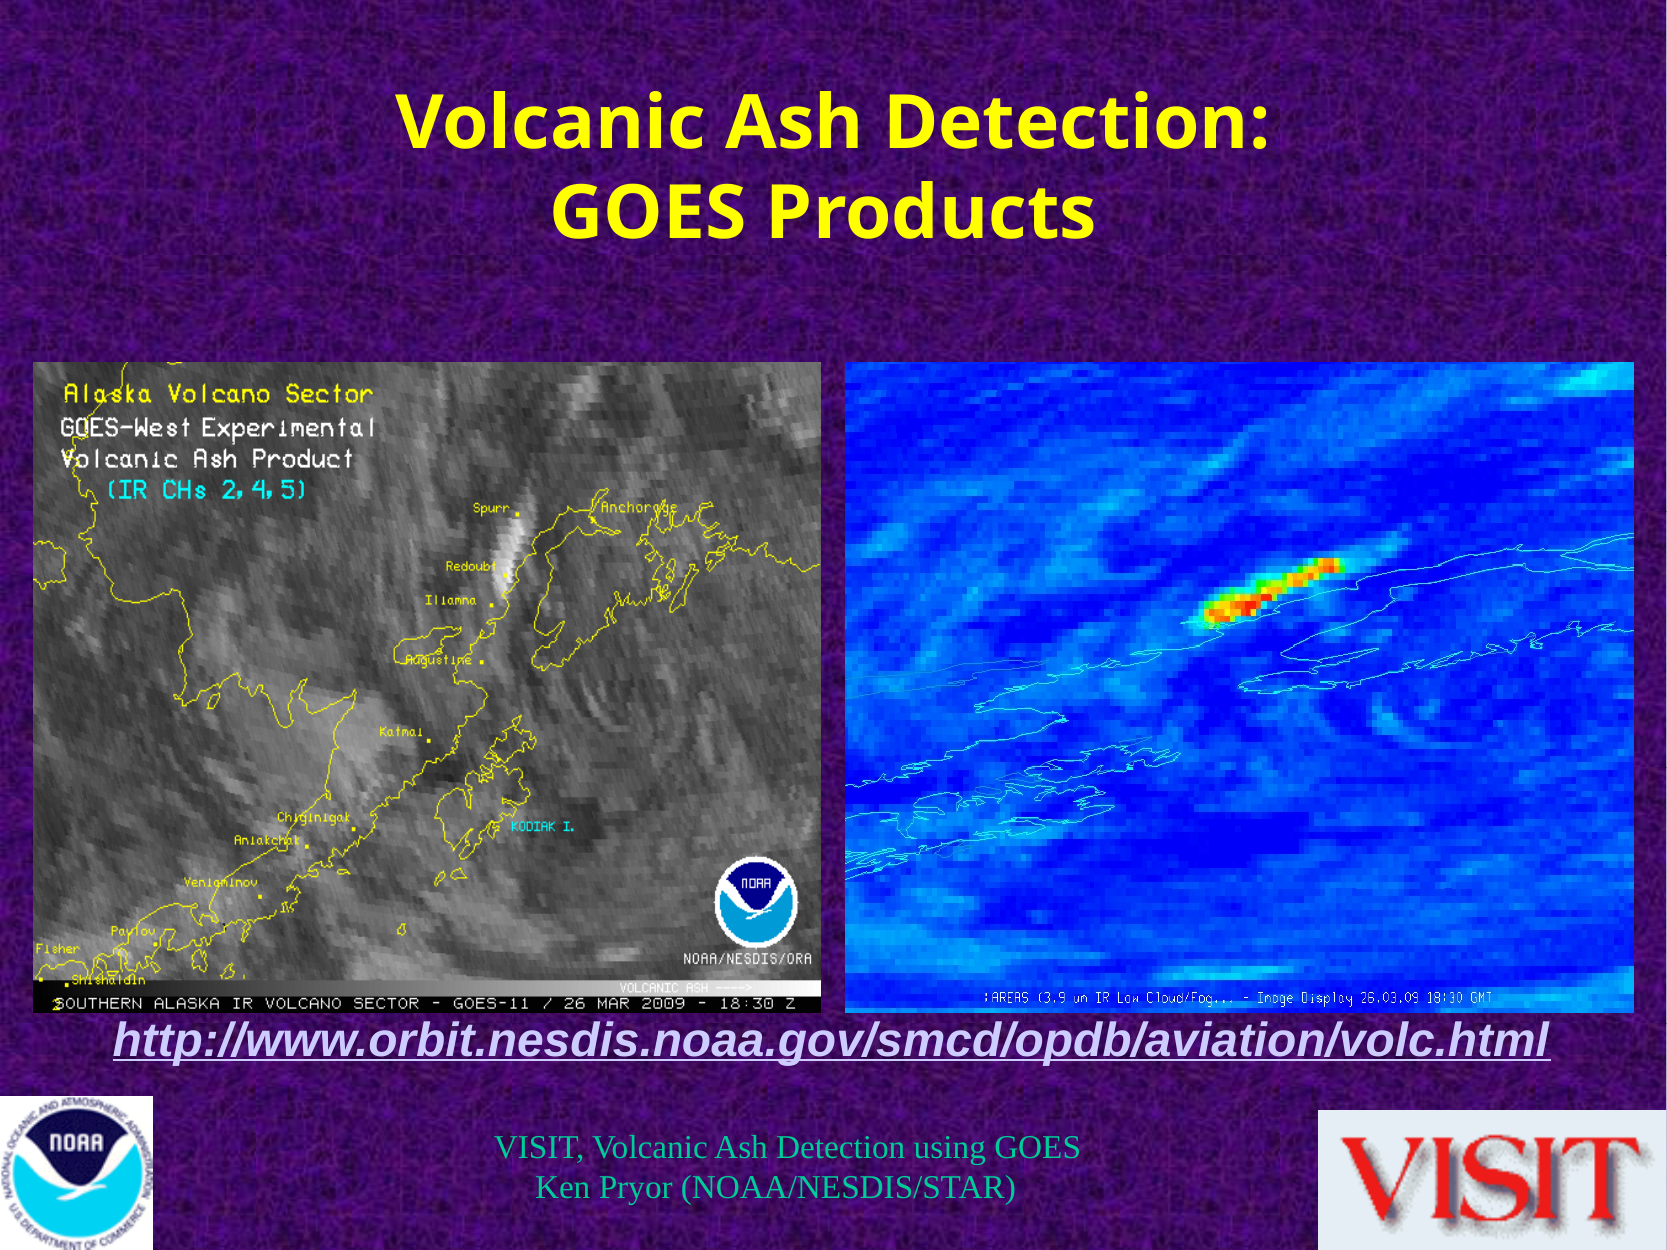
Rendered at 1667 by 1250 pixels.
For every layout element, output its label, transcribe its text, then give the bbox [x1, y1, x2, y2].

title Volcanic Ash Detection: GOES Products [124, 110, 1542, 320]
text_box http://www.orbit.nesdis.noaa.gov/smcd/opdb/aviation/volc.html [95, 999, 1596, 1074]
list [845, 361, 1634, 1013]
picture [0, 0, 1667, 1250]
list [33, 361, 821, 1013]
